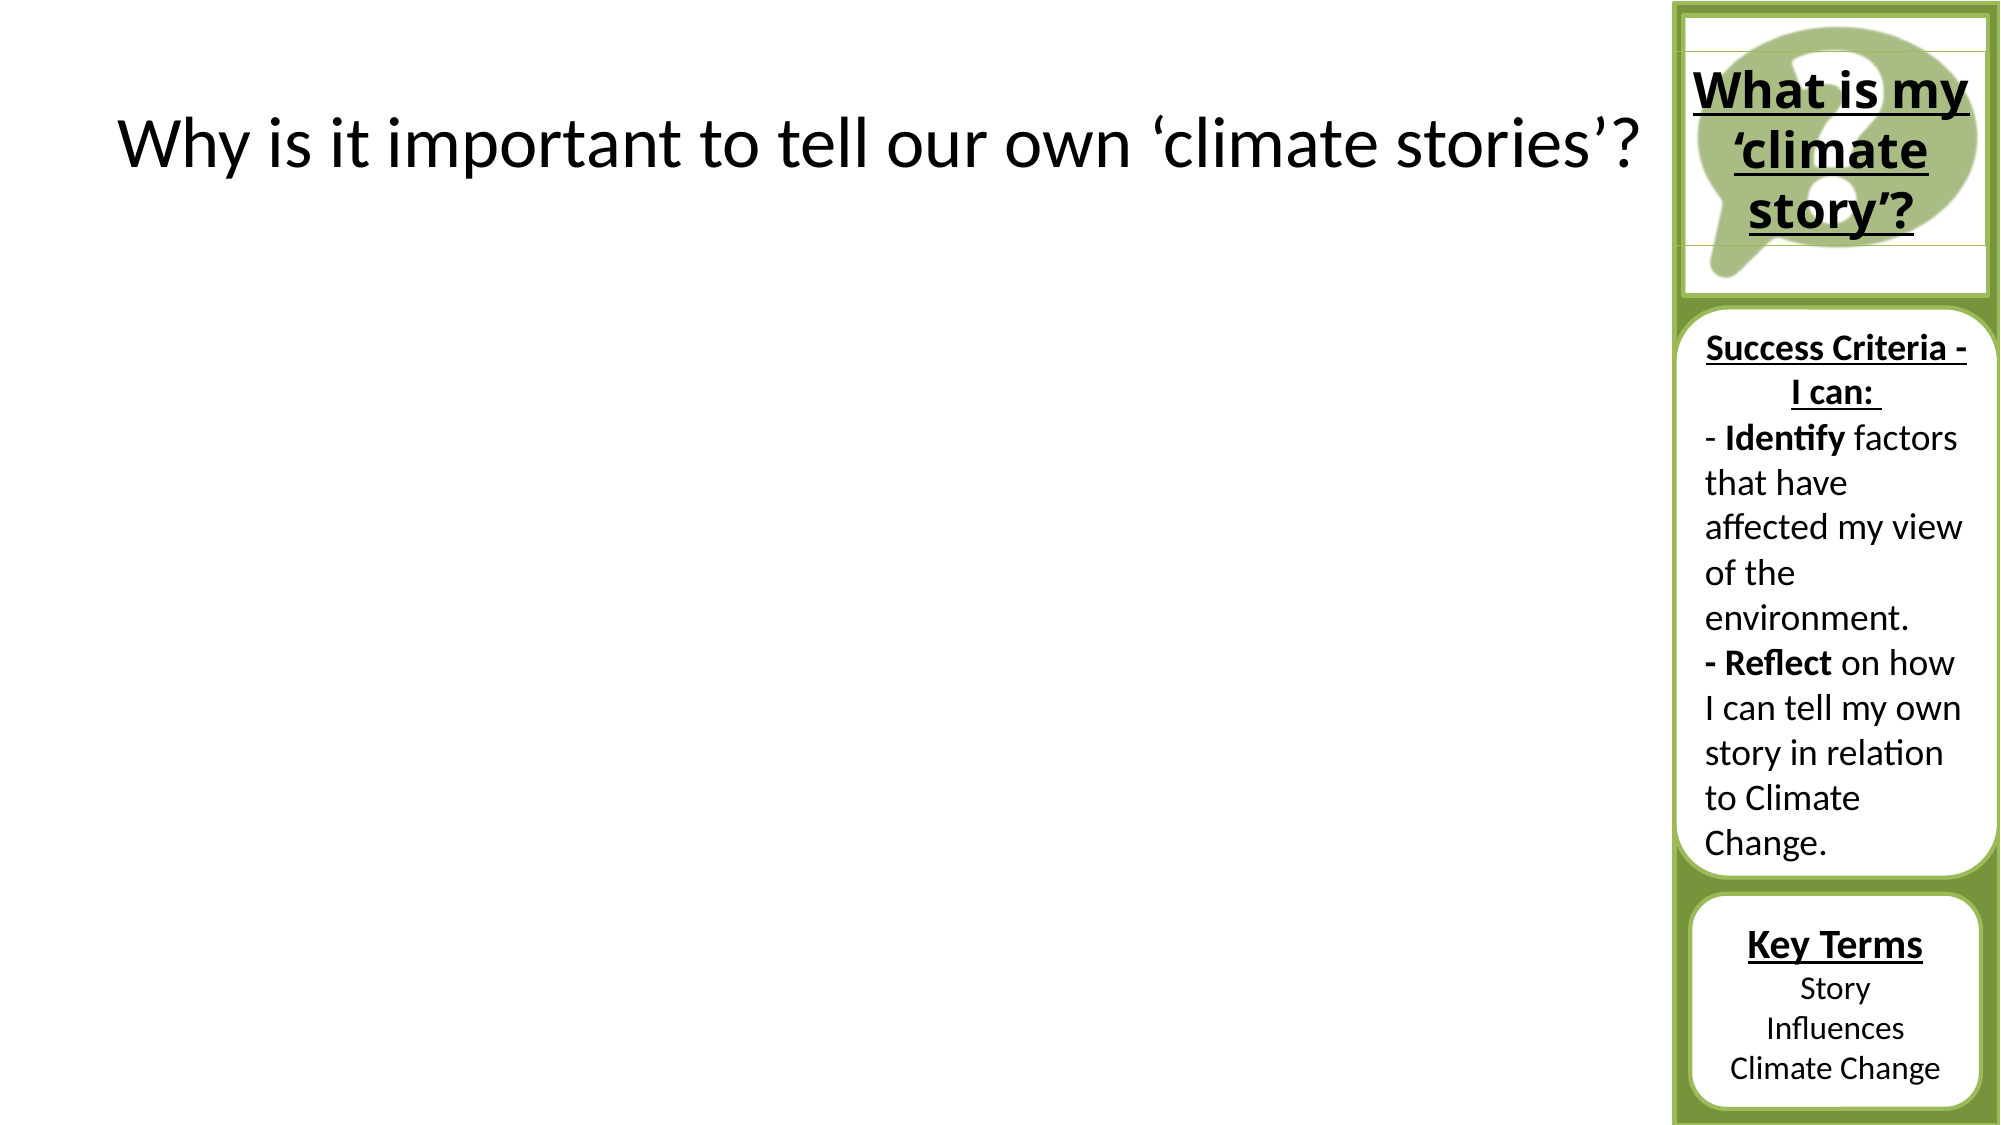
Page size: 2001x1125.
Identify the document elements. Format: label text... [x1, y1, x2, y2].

title Why is it important to tell our own ‘climate stories’? [99, 45, 1662, 233]
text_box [1674, 2, 2000, 1125]
